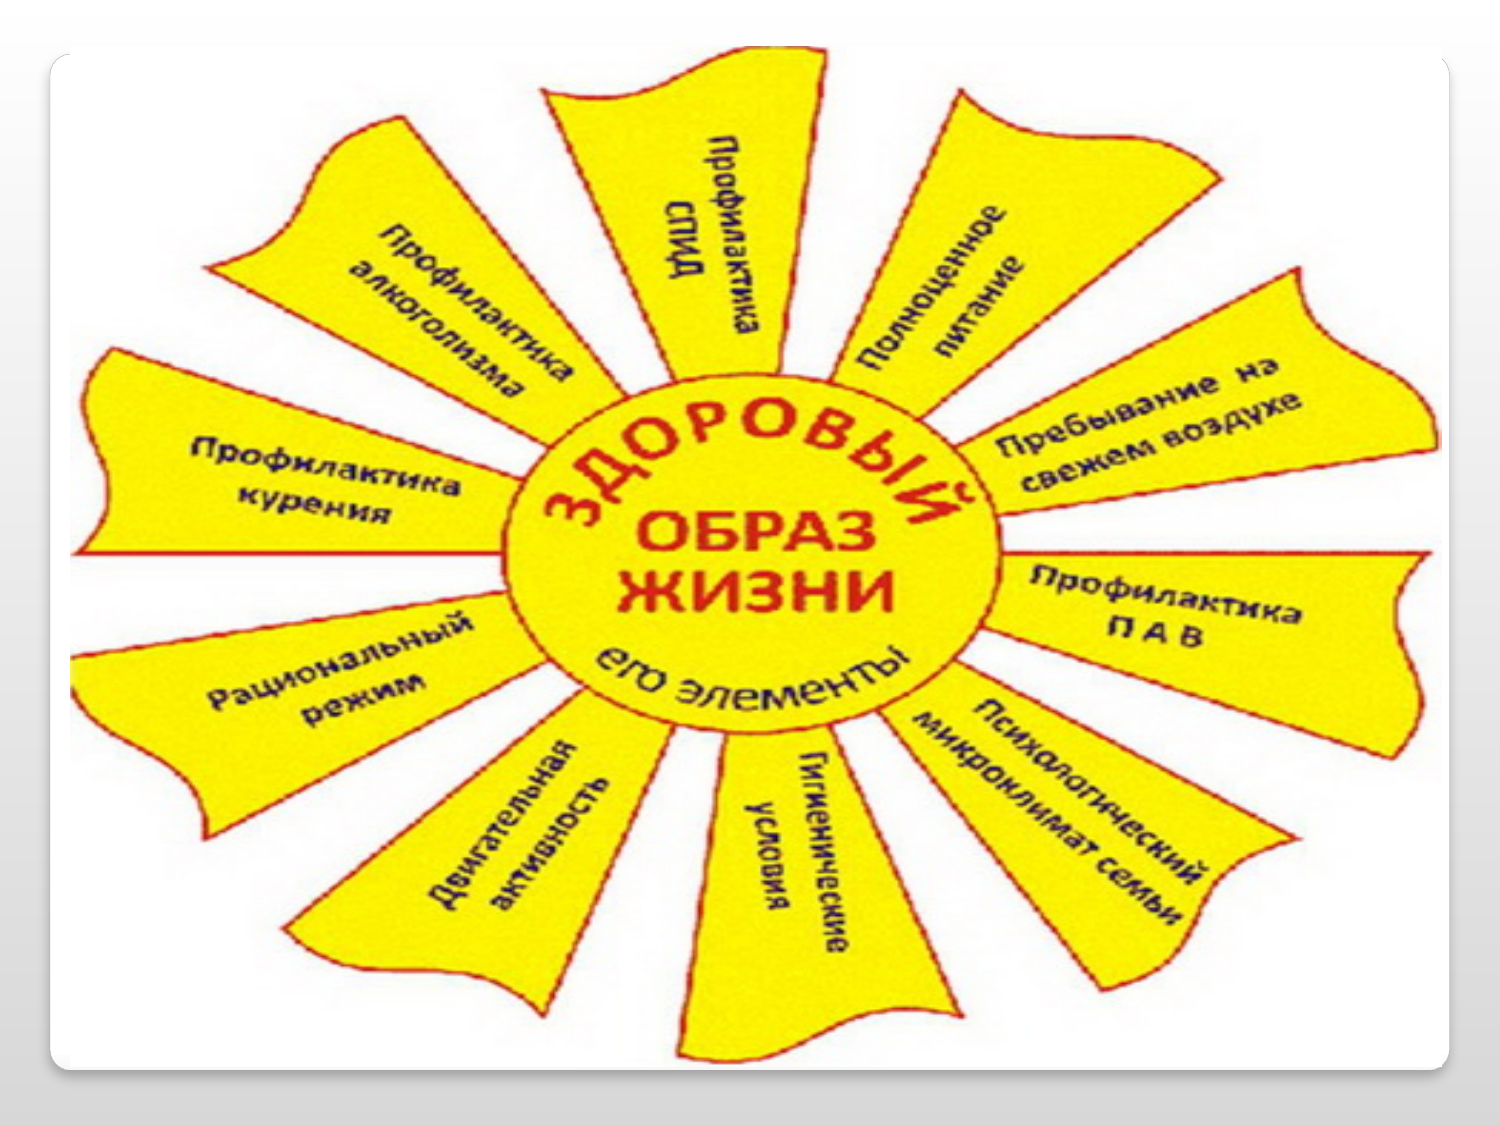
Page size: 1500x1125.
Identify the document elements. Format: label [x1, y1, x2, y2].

picture [70, 46, 1442, 1067]
